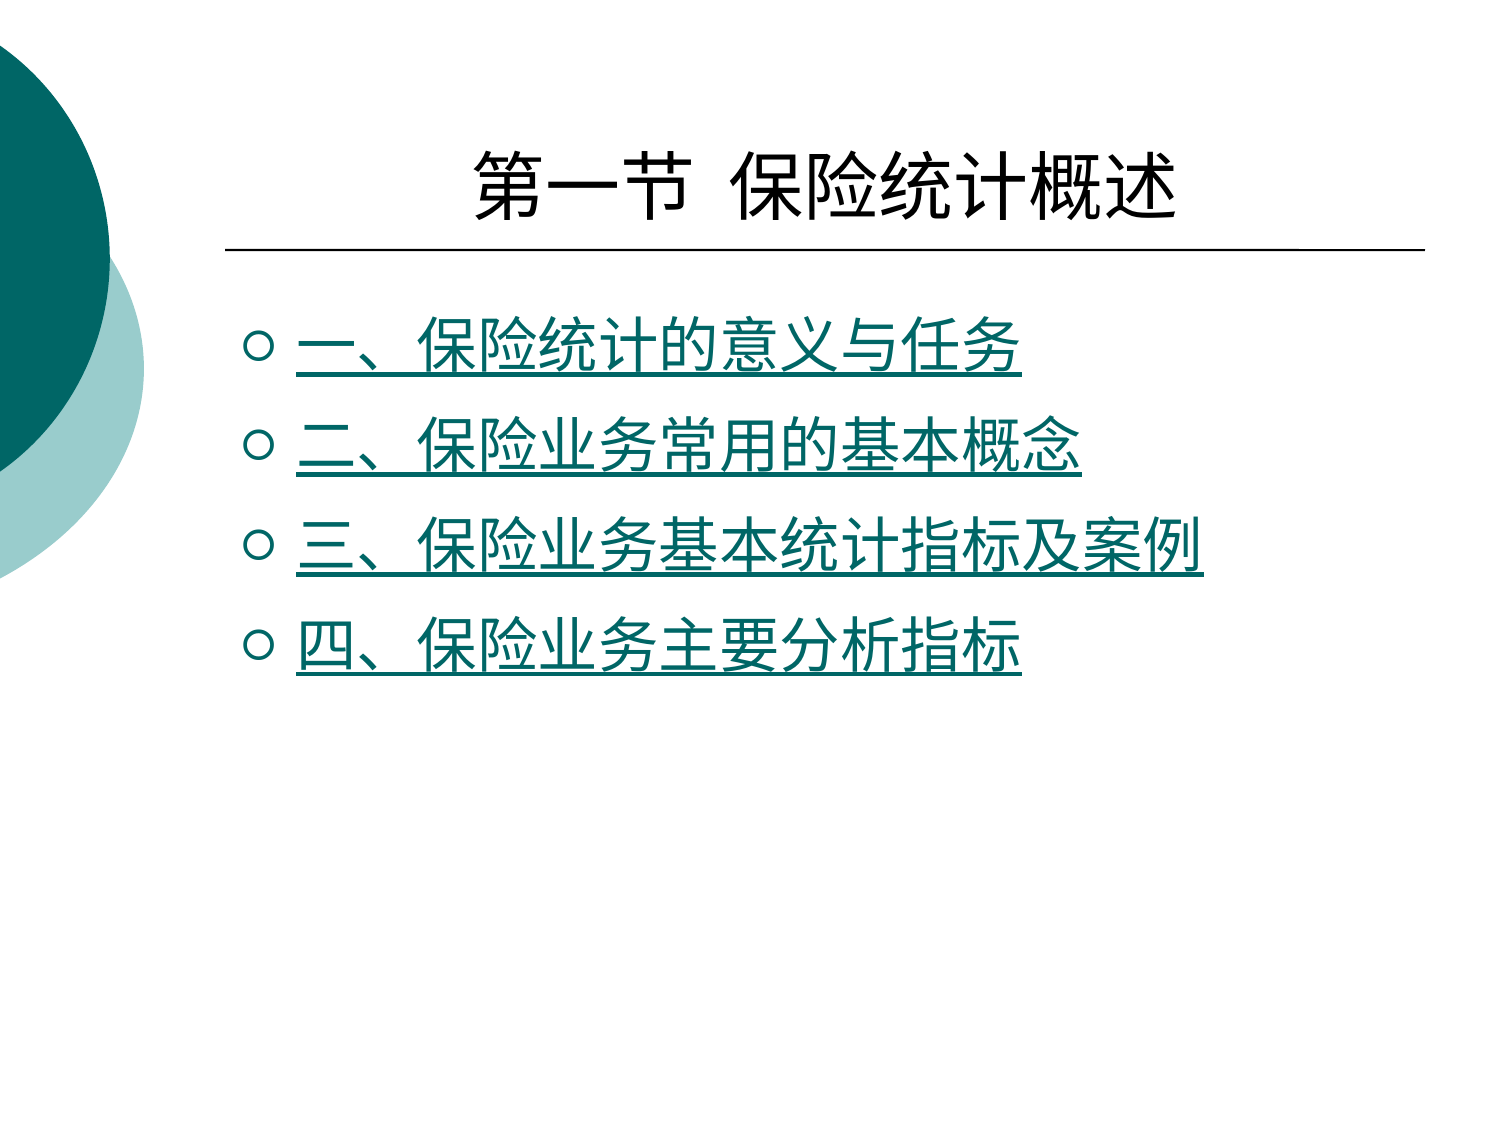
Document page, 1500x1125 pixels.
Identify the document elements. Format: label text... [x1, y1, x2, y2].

title 第一节 保险统计概述 [224, 49, 1425, 238]
list 一、保险统计的意义与任务 二、保险业务常用的基本概念 三、保险业务基本统计指标及案例 四、保险业务主要分析指标 [224, 299, 1425, 975]
